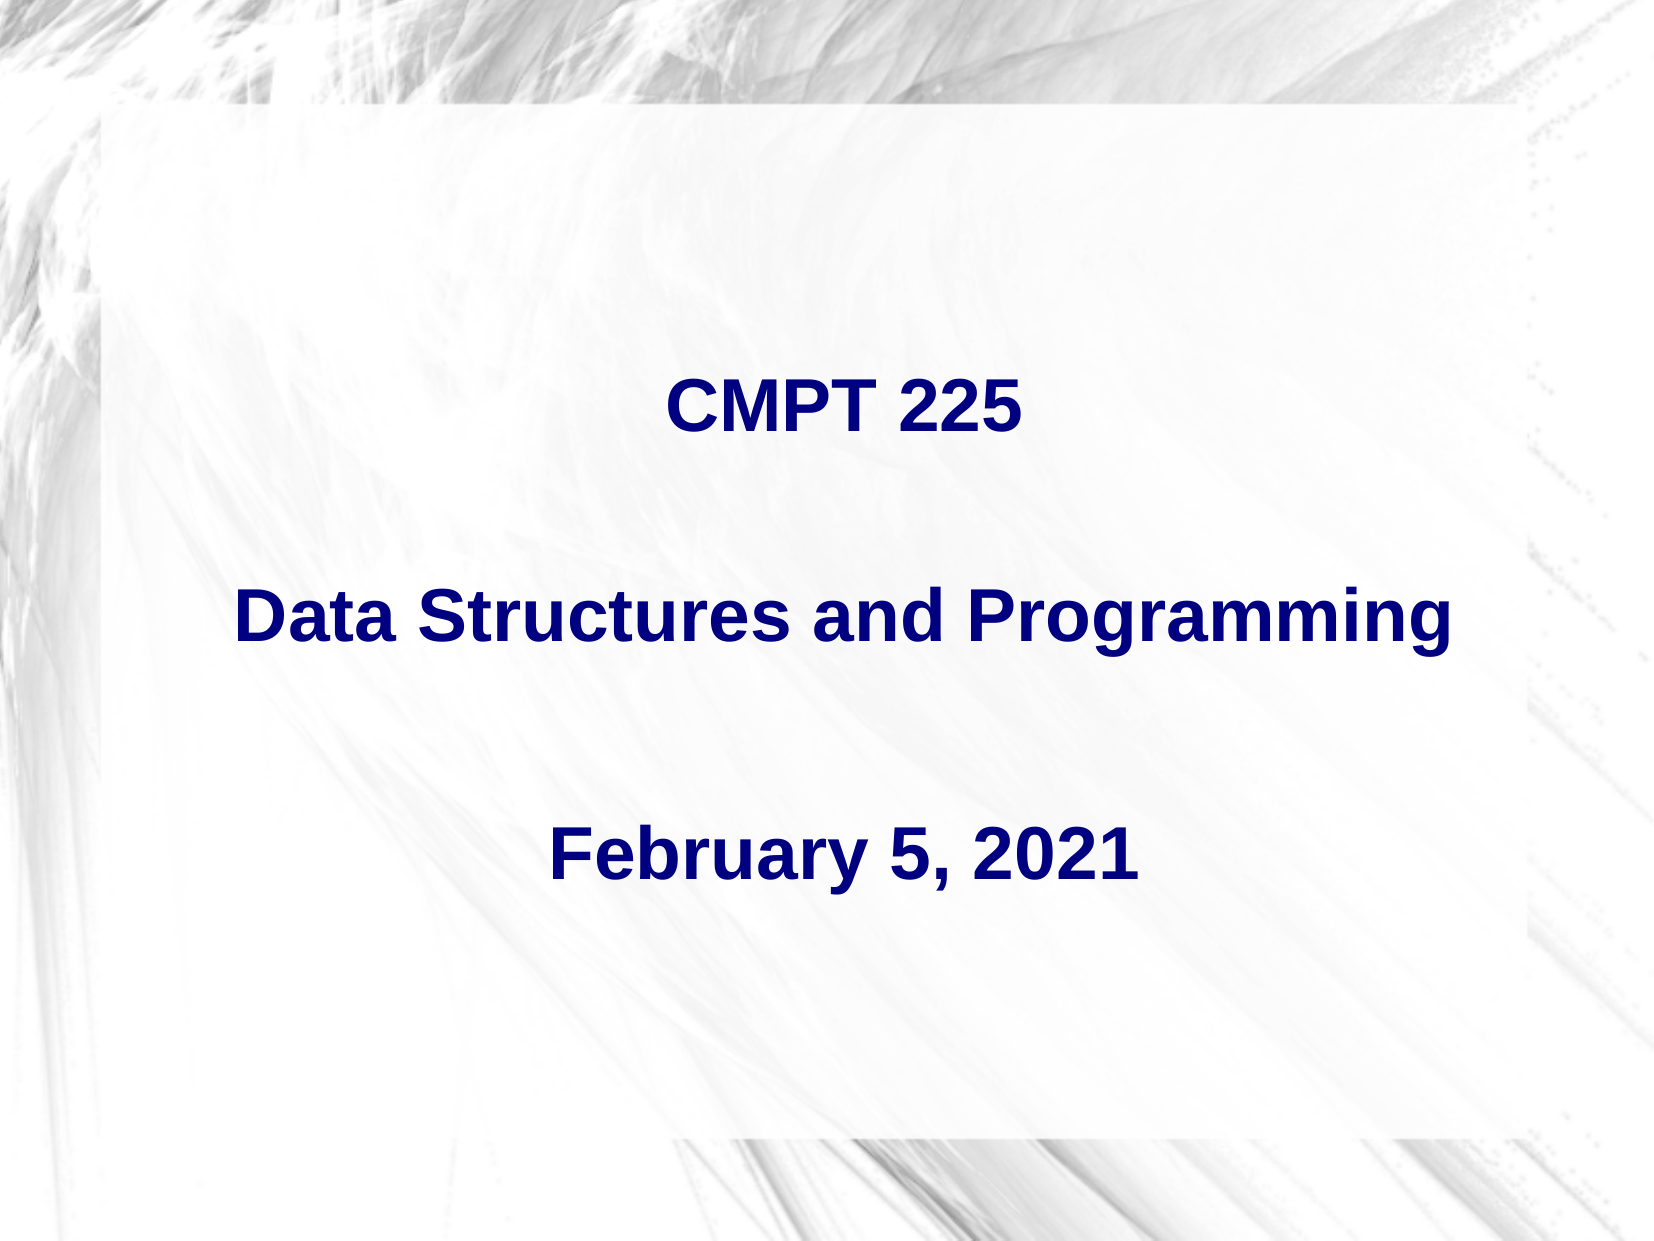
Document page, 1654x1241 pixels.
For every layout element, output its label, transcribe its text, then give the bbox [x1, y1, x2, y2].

list CMPT 225 Data Structures and Programming February 5, 2021 [118, 237, 1571, 1134]
picture [0, 0, 1654, 1241]
